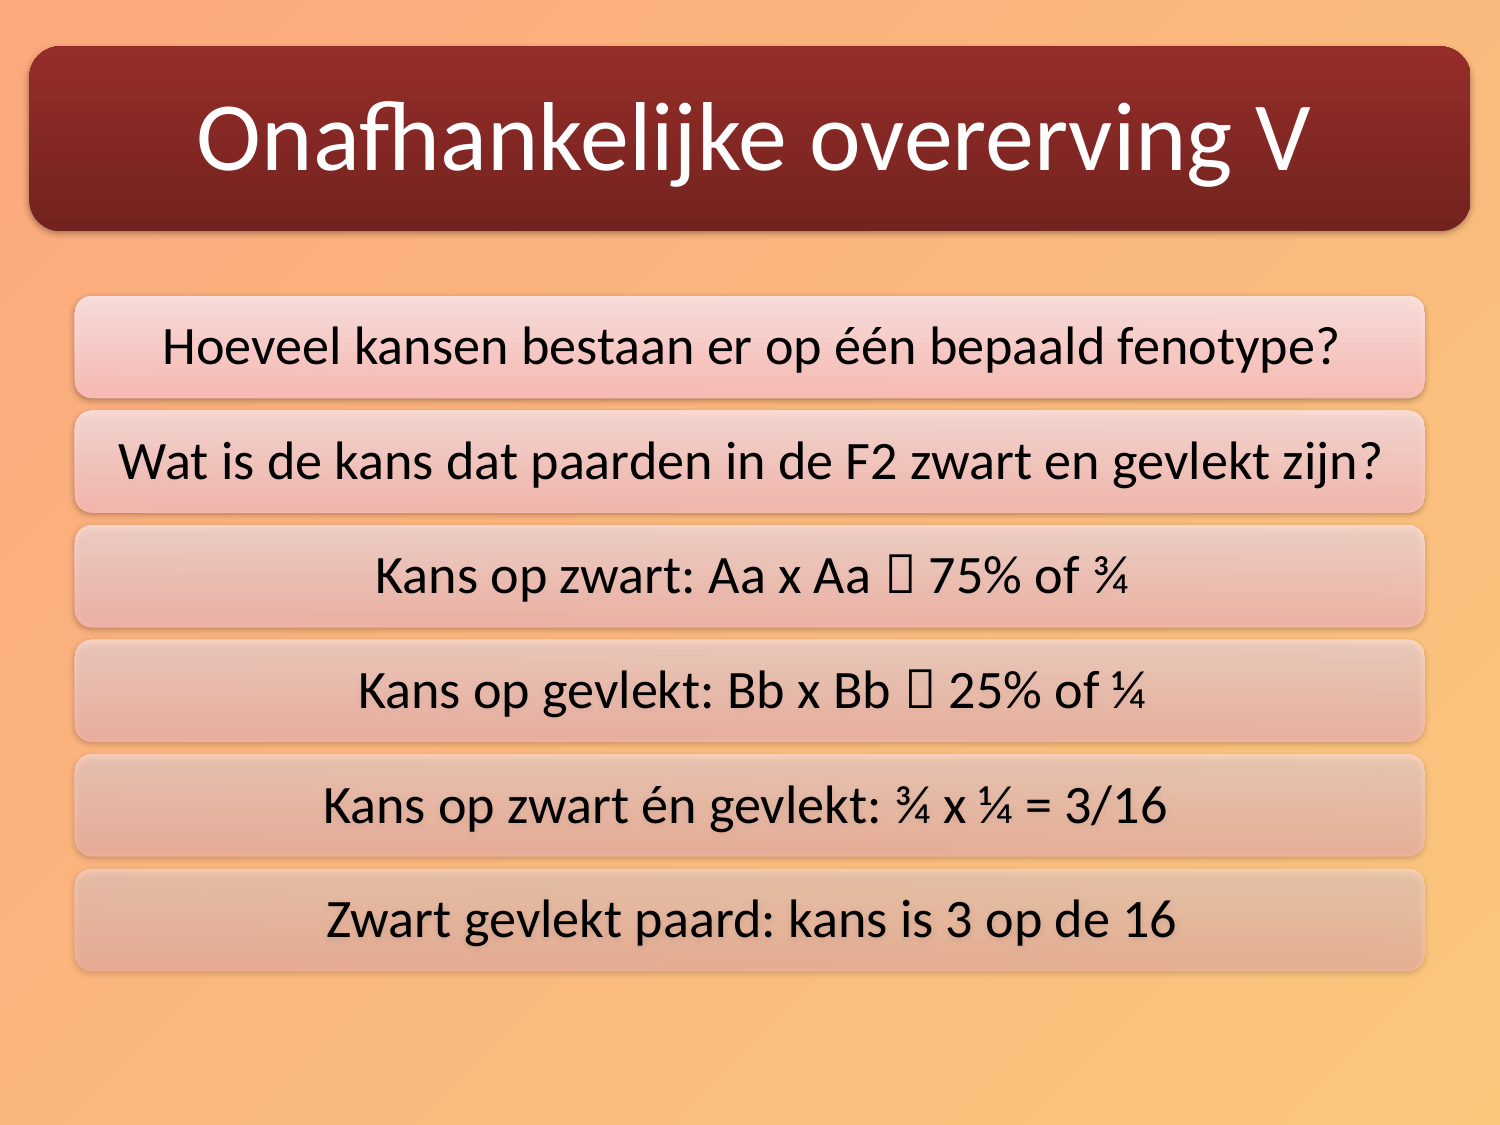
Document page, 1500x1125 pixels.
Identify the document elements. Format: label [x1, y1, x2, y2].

list [74, 262, 1426, 1006]
text_box [29, 44, 1471, 233]
